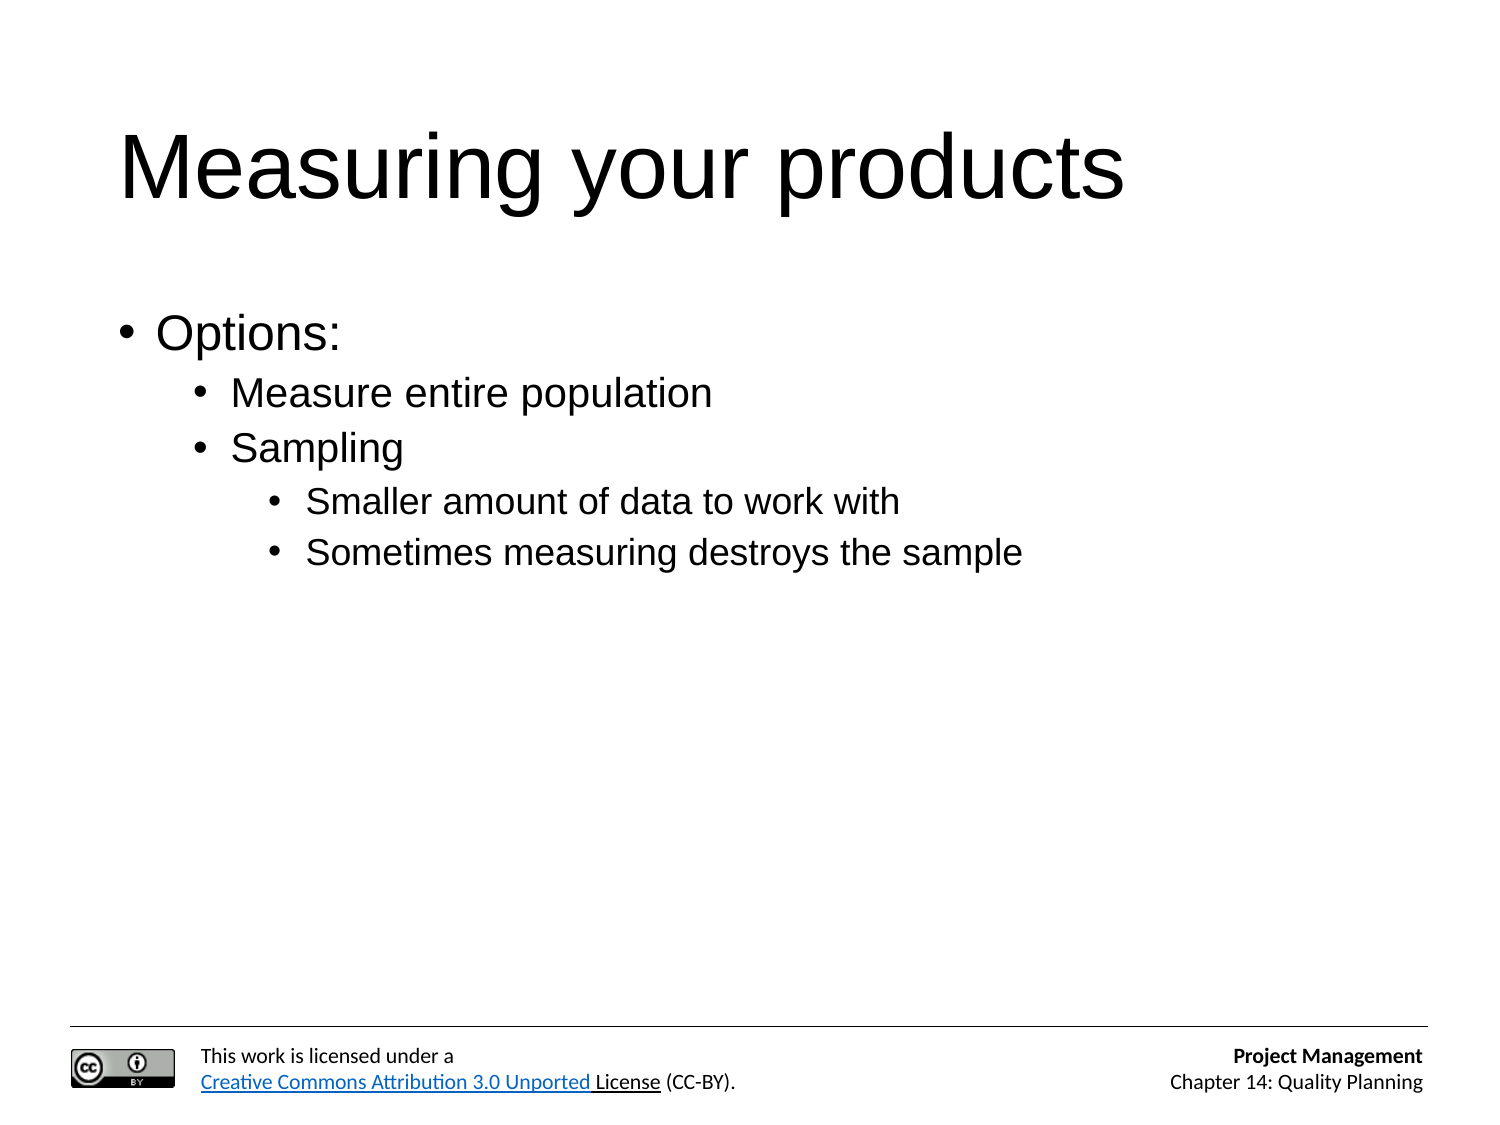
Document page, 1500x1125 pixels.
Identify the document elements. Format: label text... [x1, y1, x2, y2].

picture [71, 1049, 175, 1088]
list Options: Measure entire population Sampling Smaller amount of data to work with Sometimes measuring destroys the sample [103, 299, 1397, 1014]
title Measuring your products [103, 59, 1397, 278]
